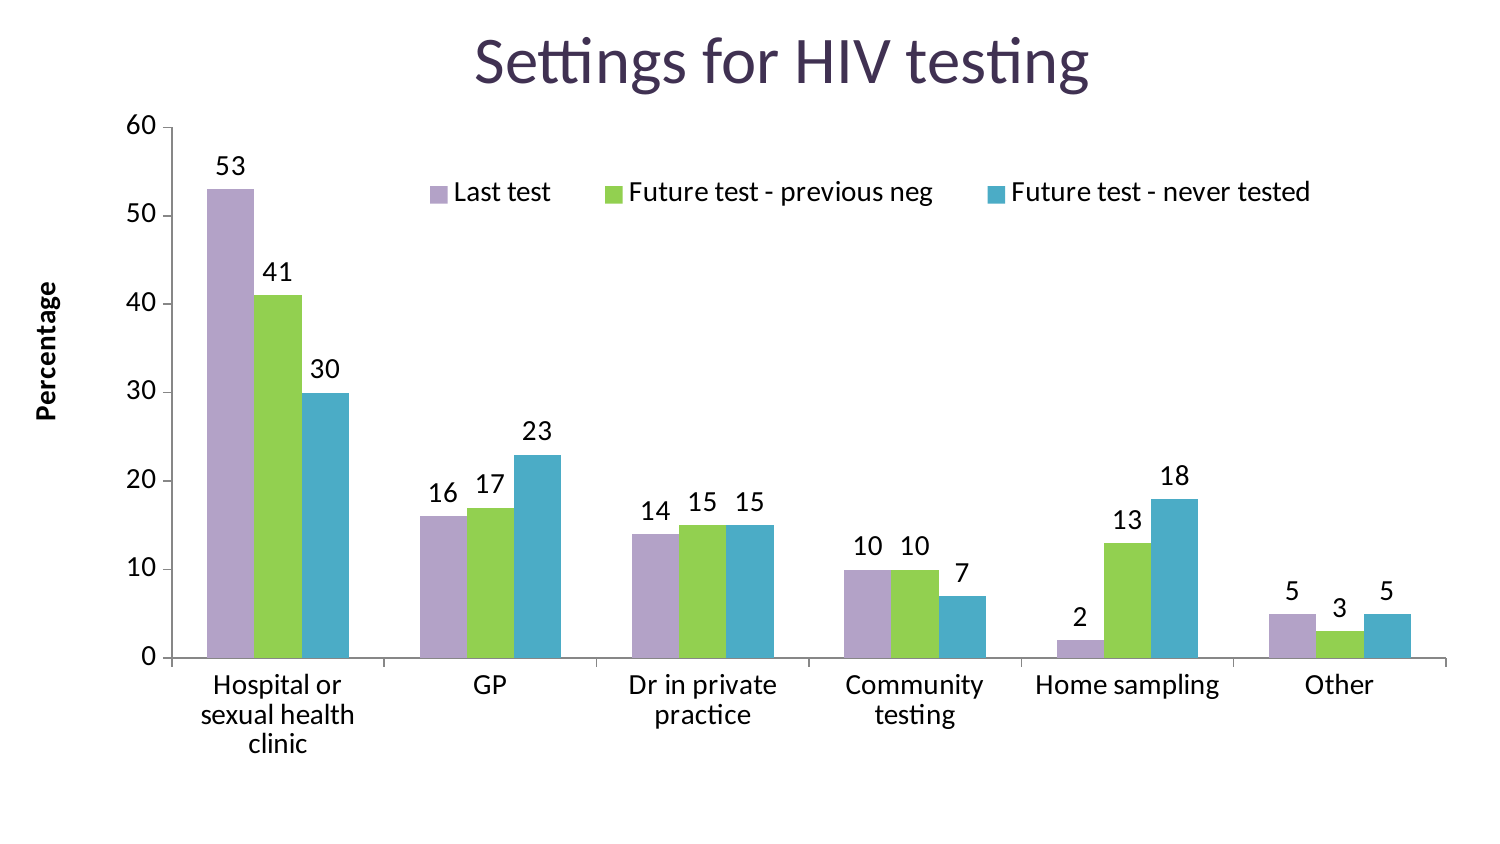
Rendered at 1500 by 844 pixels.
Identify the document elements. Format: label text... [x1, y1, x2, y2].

title Settings for HIV testing [64, 0, 1500, 115]
chart [5, 55, 1448, 789]
